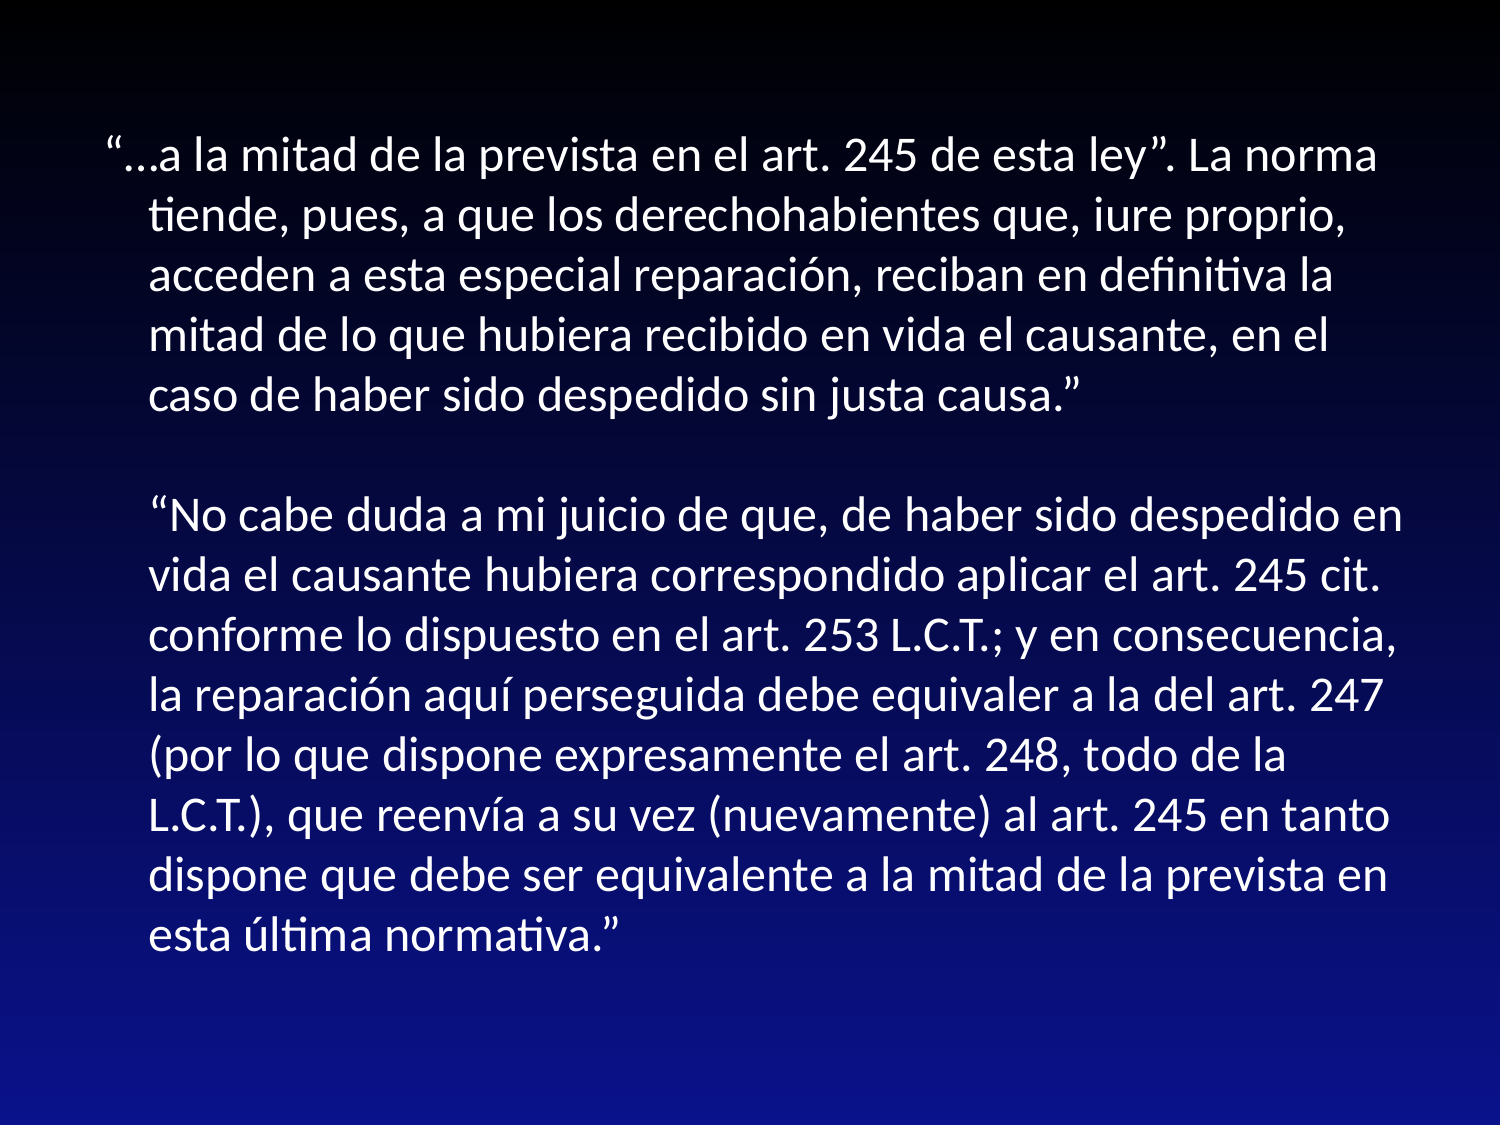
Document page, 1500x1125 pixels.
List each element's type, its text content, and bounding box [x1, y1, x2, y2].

list “…a la mitad de la prevista en el art. 245 de esta ley”. La norma tiende, pues, a que los derechohabientes que, iure proprio, acceden a esta especial reparación, reciban en definitiva la mitad de lo que hubiera recibido en vida el causante, en el caso de haber sido despedido sin justa causa.” “No cabe duda a mi juicio de que, de haber sido despedido en vida el causante hubiera correspondido aplicar el art. 245 cit. conforme lo dispuesto en el art. 253 L.C.T.; y en consecuencia, la reparación aquí perseguida debe equivaler a la del art. 247 (por lo que dispone expresamente el art. 248, todo de la L.C.T.), que reenvía a su vez (nuevamente) al art. 245 en tanto dispone que debe ser equivalente a la mitad de la prevista en esta última normativa.” [76, 113, 1428, 1017]
